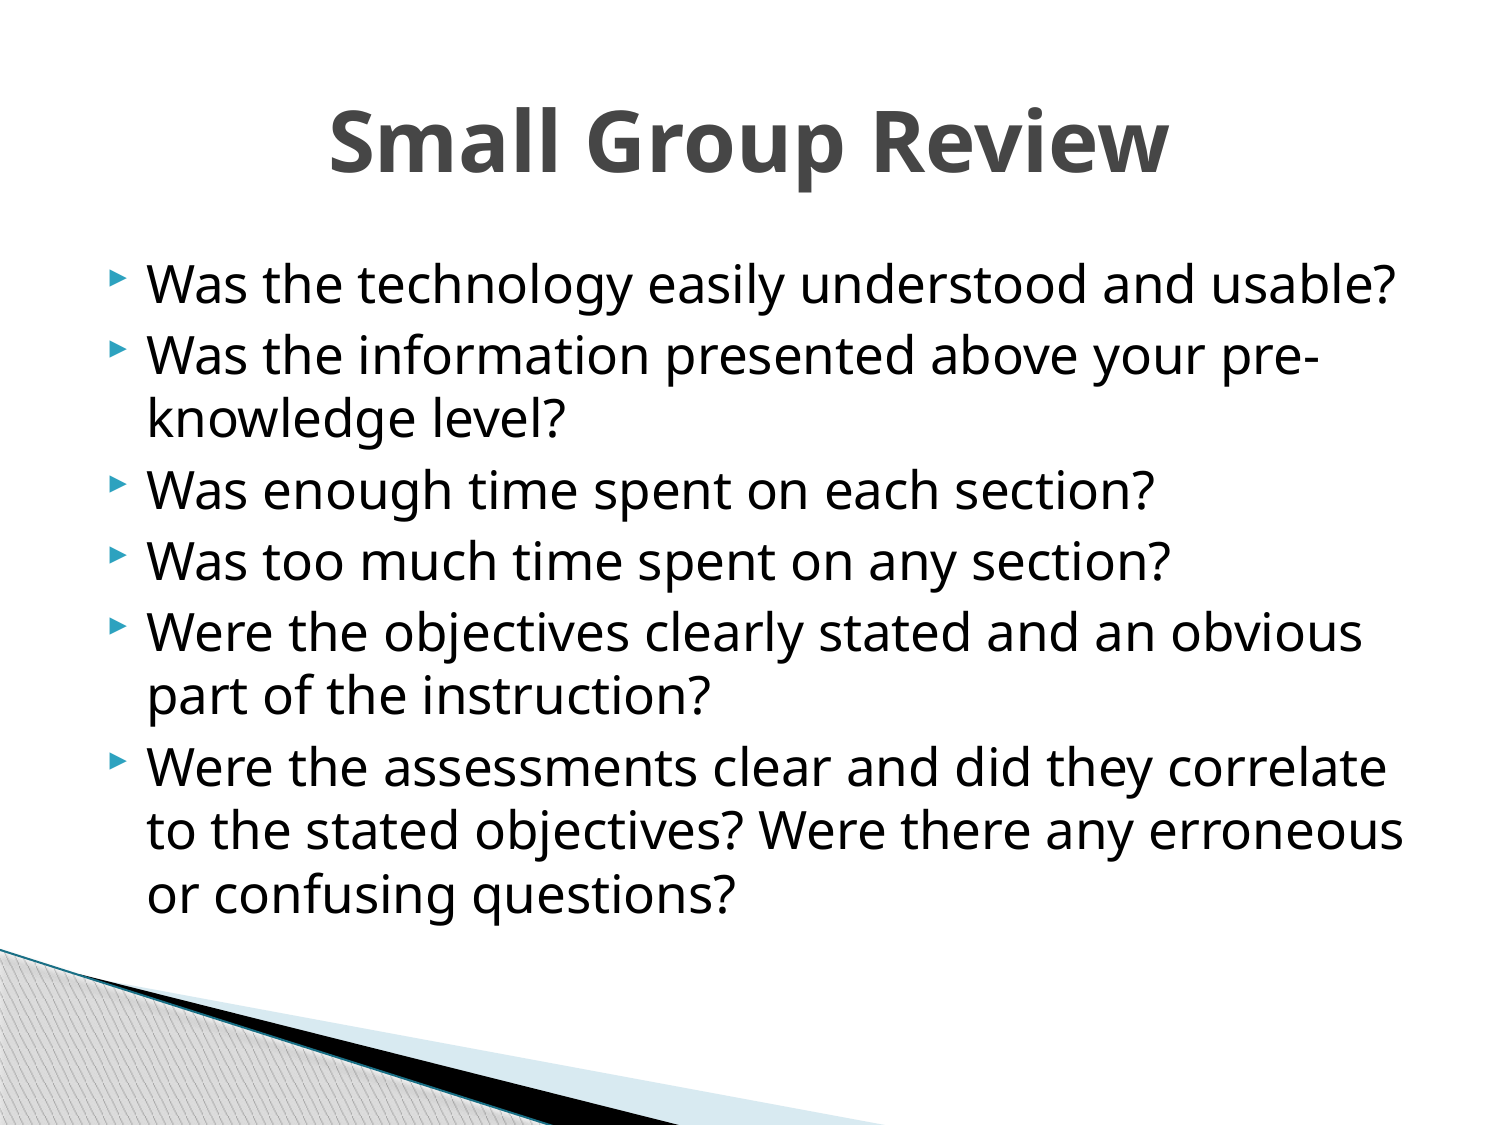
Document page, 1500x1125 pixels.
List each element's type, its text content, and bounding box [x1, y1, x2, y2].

list Was the technology easily understood and usable? Was the information presented above your pre-knowledge level? Was enough time spent on each section? Was too much time spent on any section? Were the objectives clearly stated and an obvious part of the instruction? Were the assessments clear and did they correlate to the stated objectives? Were there any erroneous or confusing questions? [75, 243, 1425, 986]
title Small Group Review [75, 45, 1425, 233]
